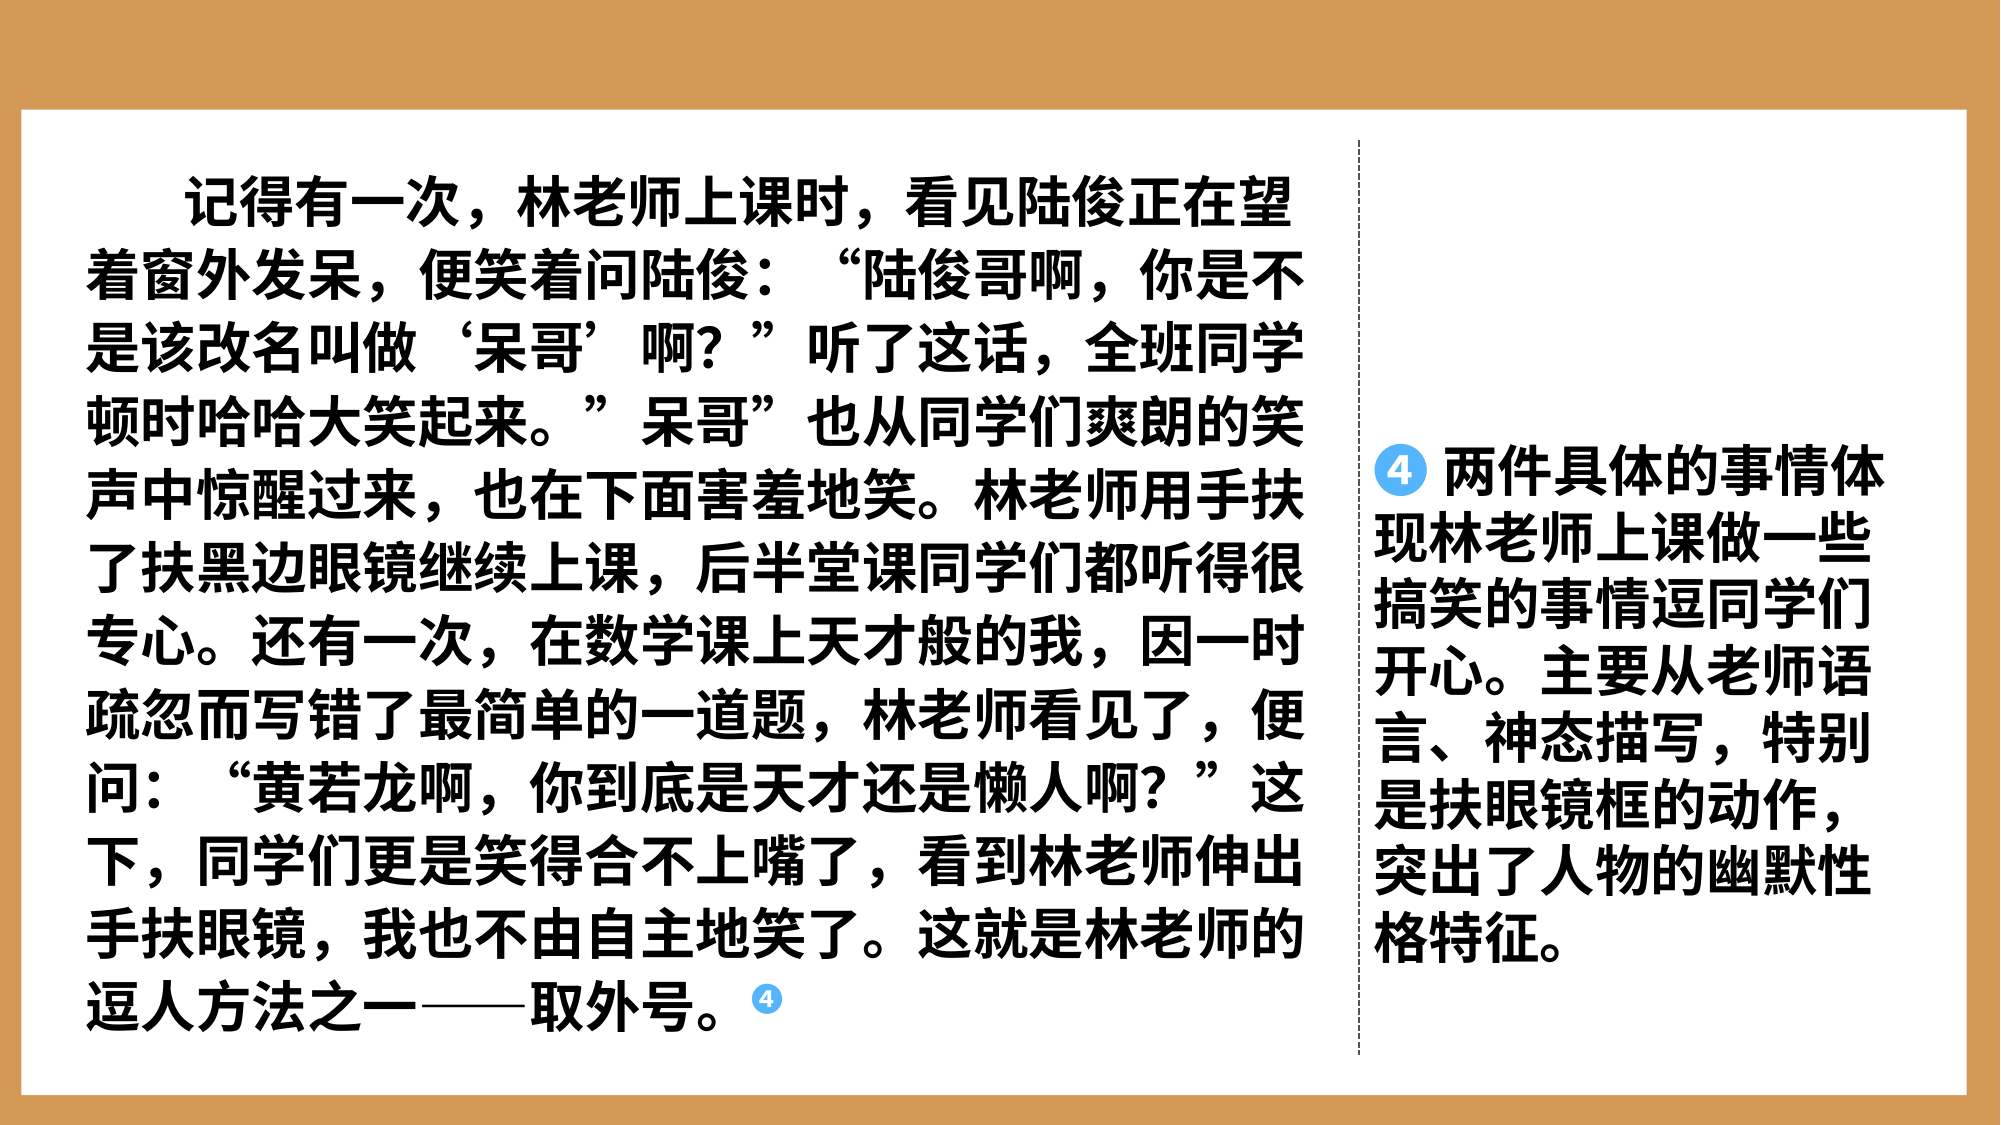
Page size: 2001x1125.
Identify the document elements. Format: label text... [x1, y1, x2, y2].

text_box 记得有一次，林老师上课时，看见陆俊正在望着窗外发呆，便笑着问陆俊：“陆俊哥啊，你是不是该改名叫做‘呆哥’啊？”听了这话，全班同学顿时哈哈大笑起来。”呆哥”也从同学们爽朗的笑声中惊醒过来，也在下面害羞地笑。林老师用手扶了扶黑边眼镜继续上课，后半堂课同学们都听得很专心。还有一次，在数学课上天才般的我，因一时疏忽而写错了最简单的一道题，林老师看见了，便问：“黄若龙啊，你到底是天才还是懒人啊？”这下，同学们更是笑得合不上嘴了，看到林老师伸出手扶眼镜，我也不由自主地笑了。这就是林老师的逗人方法之一——取外号。❹ [70, 152, 1358, 1047]
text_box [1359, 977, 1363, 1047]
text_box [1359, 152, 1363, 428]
text_box ❹两件具体的事情体现林老师上课做一些搞笑的事情逗同学们开心。主要从老师语言、神态描写，特别是扶眼镜框的动作，突出了人物的幽默性格特征。 [1359, 428, 1930, 977]
